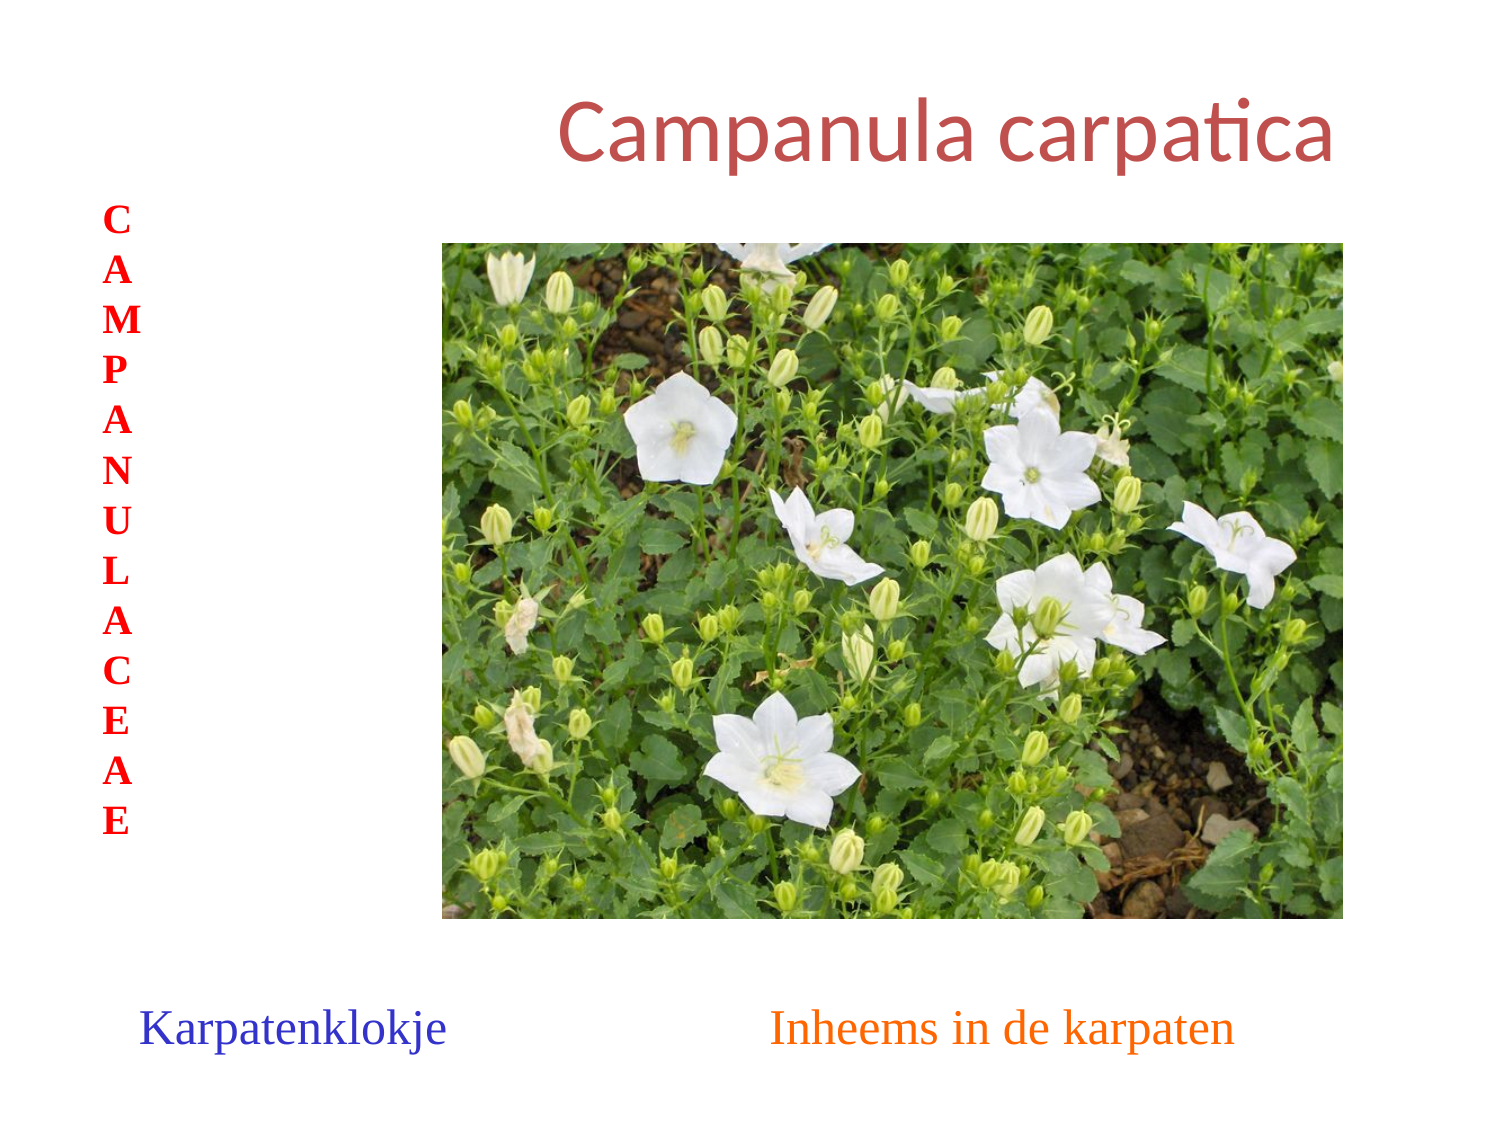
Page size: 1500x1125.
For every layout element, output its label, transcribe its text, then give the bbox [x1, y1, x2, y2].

text_box CAMPANULACEAE [87, 184, 150, 850]
text_box Karpatenklokje [123, 987, 537, 1063]
title Campanula carpatica [76, 31, 1352, 219]
text_box Inheems in de karpaten [537, 987, 1250, 1063]
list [442, 243, 1344, 919]
